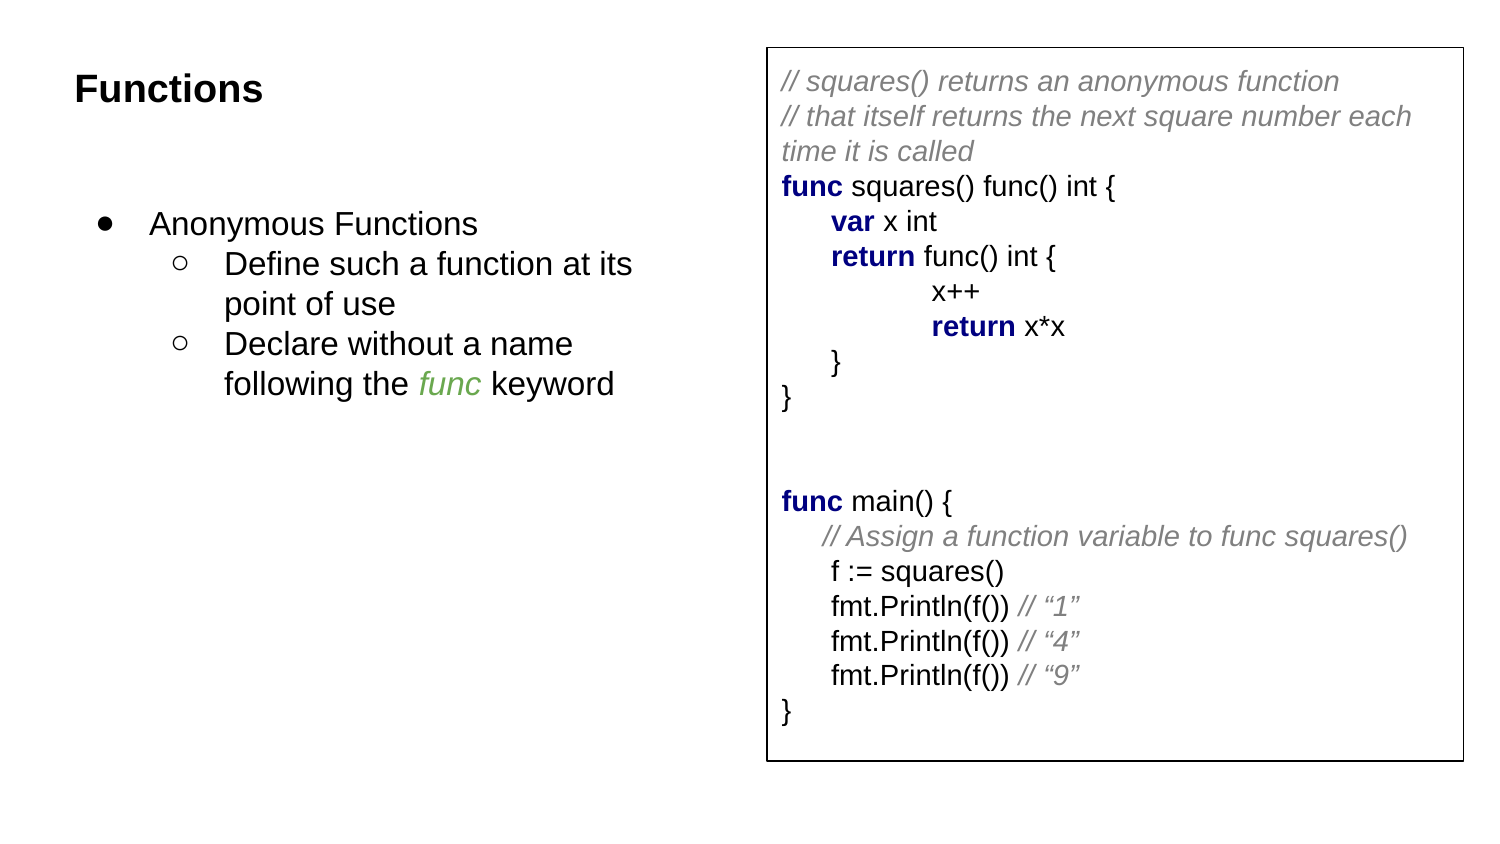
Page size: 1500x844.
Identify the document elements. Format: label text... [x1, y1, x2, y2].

text_box Anonymous Functions Define such a function at its point of use Declare without a name following the func keyword [59, 142, 714, 418]
text_box Functions [59, 47, 767, 125]
text_box // squares() returns an anonymous function // that itself returns the next square number each time it is called func squares() func() int { var x int return func() int { x++ return x*x } } func main() { // Assign a function variable to func squares() f := squares() fmt.Println(f()) // “1” fmt.Println(f()) // “4” fmt.Println(f()) // “9” } [766, 47, 1464, 762]
